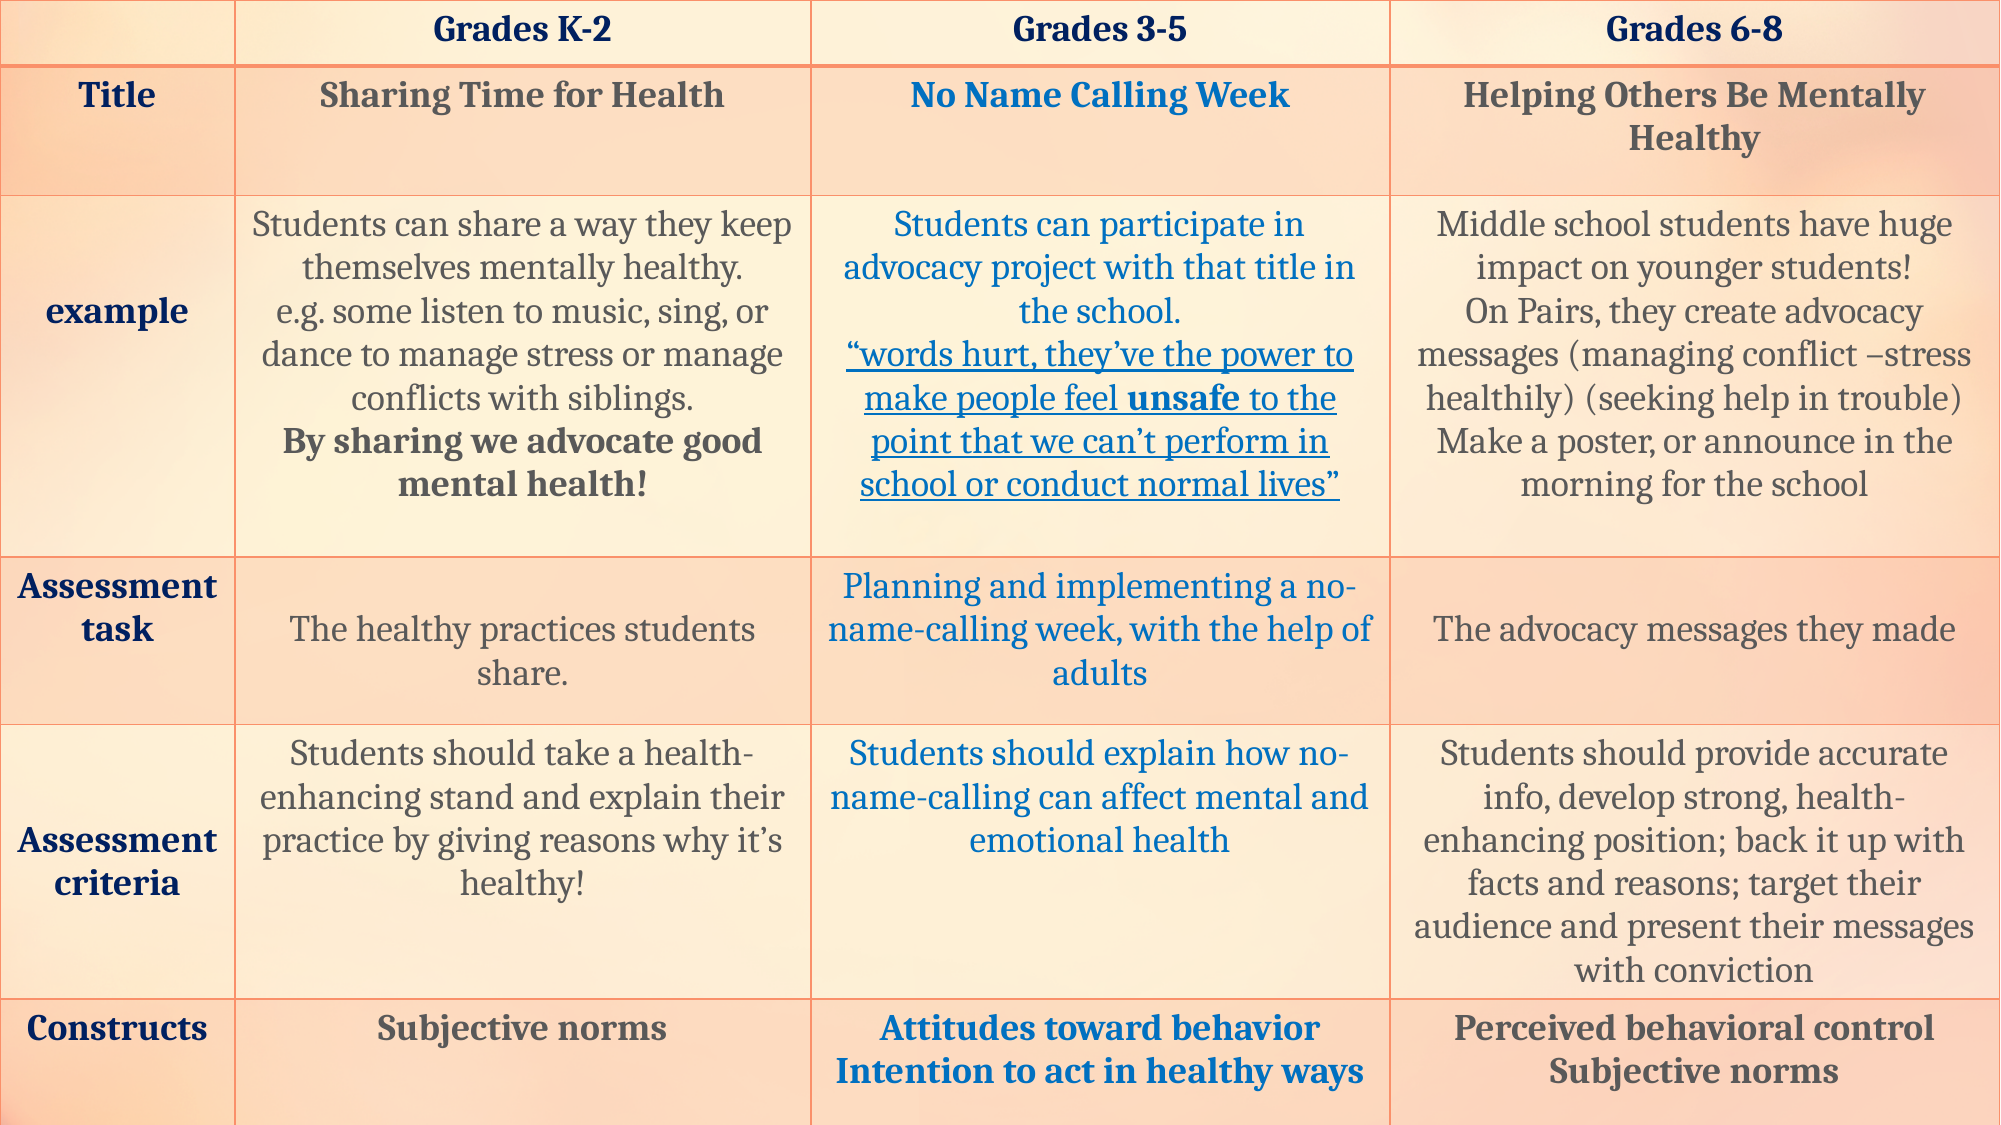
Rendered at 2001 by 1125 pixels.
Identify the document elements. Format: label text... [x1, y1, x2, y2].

table_cell The healthy practices students share. [236, 558, 810, 724]
table_cell Attitudes toward behavior Intention to act in healthy ways [812, 1000, 1389, 1125]
table_cell Middle school students have huge impact on younger students! On Pairs, they create advocacy messages (managing conflict –stress healthily) (seeking help in trouble) Make a poster, or announce in the morning for the school [1391, 196, 1999, 556]
table_cell No Name Calling Week [812, 68, 1389, 195]
table_cell Sharing Time for Health [236, 68, 810, 195]
table_cell example [1, 196, 234, 556]
table_cell Constructs [1, 1000, 234, 1125]
table_cell Assessment criteria [1, 725, 234, 998]
table_cell Students can participate in advocacy project with that title in the school. “words hurt, they’ve the power to make people feel unsafe to the point that we can’t perform in school or conduct normal lives” [812, 196, 1389, 556]
table_header Grades K-2 [236, 1, 810, 64]
table_cell Students can share a way they keep themselves mentally healthy. e.g. some listen to music, sing, or dance to manage stress or manage conflicts with siblings. By sharing we advocate good mental health! [236, 196, 810, 556]
table_cell Title [1, 68, 234, 195]
table_cell Subjective norms [236, 1000, 810, 1125]
table_cell Students should provide accurate info, develop strong, health-enhancing position; back it up with facts and reasons; target their audience and present their messages with conviction [1391, 725, 1999, 998]
table_cell The advocacy messages they made [1391, 558, 1999, 724]
table_header [1, 1, 234, 64]
table_cell Perceived behavioral control Subjective norms [1391, 1000, 1999, 1125]
table_cell Assessment task [1, 558, 234, 724]
table_cell Planning and implementing a no-name-calling week, with the help of adults [812, 558, 1389, 724]
table_header Grades 3-5 [812, 1, 1389, 64]
table_cell Students should explain how no-name-calling can affect mental and emotional health [812, 725, 1389, 998]
table_cell Helping Others Be Mentally Healthy [1391, 68, 1999, 195]
table_cell Students should take a health-enhancing stand and explain their practice by giving reasons why it’s healthy! [236, 725, 810, 998]
table_header Grades 6-8 [1391, 1, 1999, 64]
